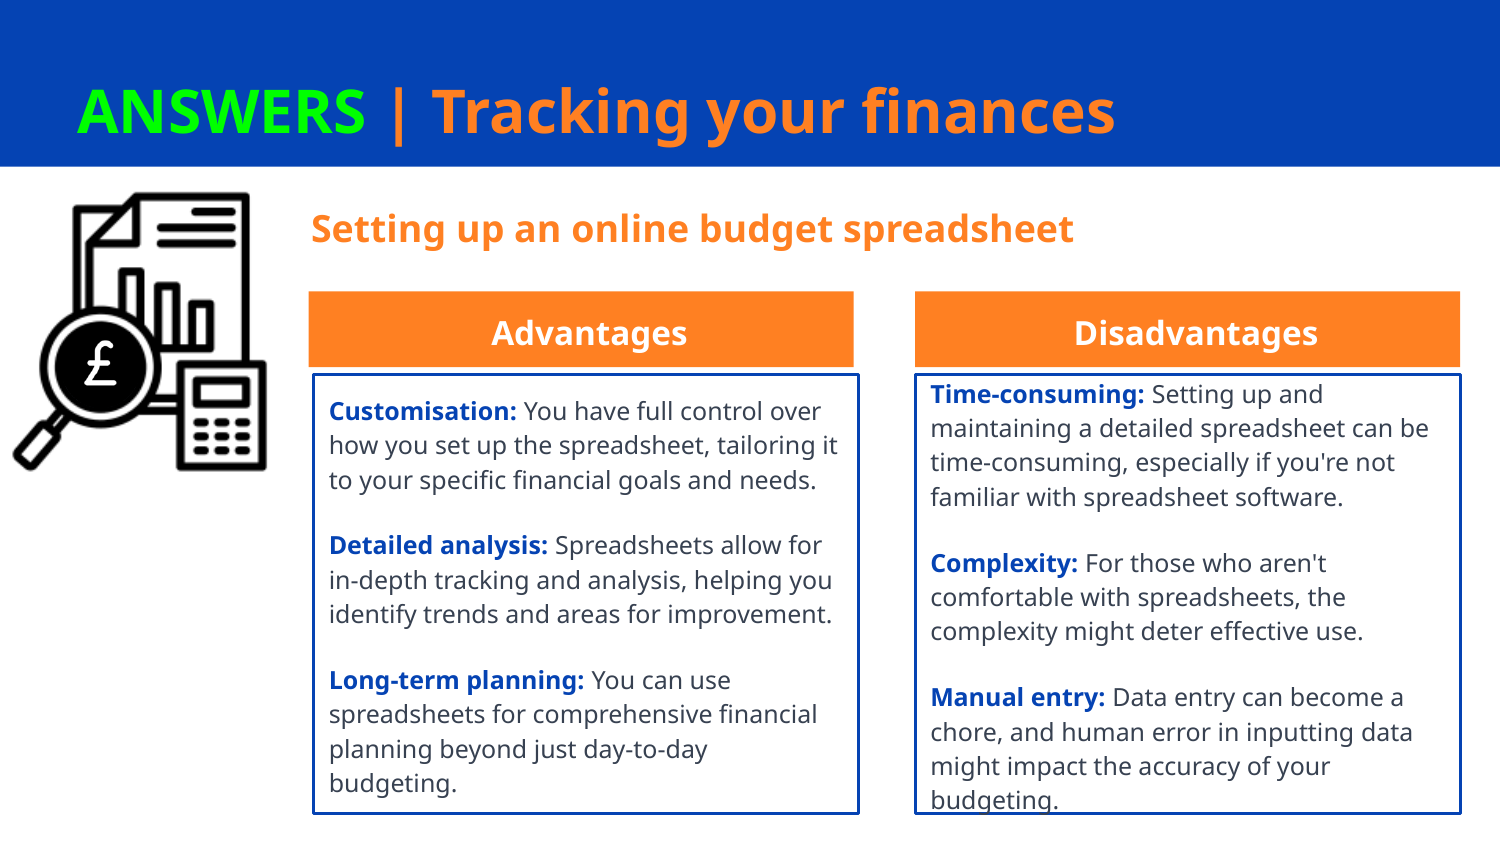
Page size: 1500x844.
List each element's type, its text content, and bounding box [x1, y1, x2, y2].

title ANSWERS | Tracking your finances [62, 66, 1331, 152]
text_box Time-consuming: Setting up and maintaining a detailed spreadsheet can be time-consuming, especially if you're not familiar with spreadsheet software. Complexity: For those who aren't comfortable with spreadsheets, the complexity might deter effective use. Manual entry: Data entry can become a chore, and human error in inputting data might impact the accuracy of your budgeting. [915, 374, 1461, 814]
text_box Disadvantages [915, 291, 1461, 368]
picture [9, 175, 297, 489]
text_box Setting up an online budget spreadsheet [302, 183, 1444, 266]
text_box Customisation: You have full control over how you set up the spreadsheet, tailoring it to your specific financial goals and needs. Detailed analysis: Spreadsheets allow for in-depth tracking and analysis, helping you identify trends and areas for improvement. Long-term planning: You can use spreadsheets for comprehensive financial planning beyond just day-to-day budgeting. [313, 374, 859, 814]
text_box Advantages [308, 291, 854, 368]
